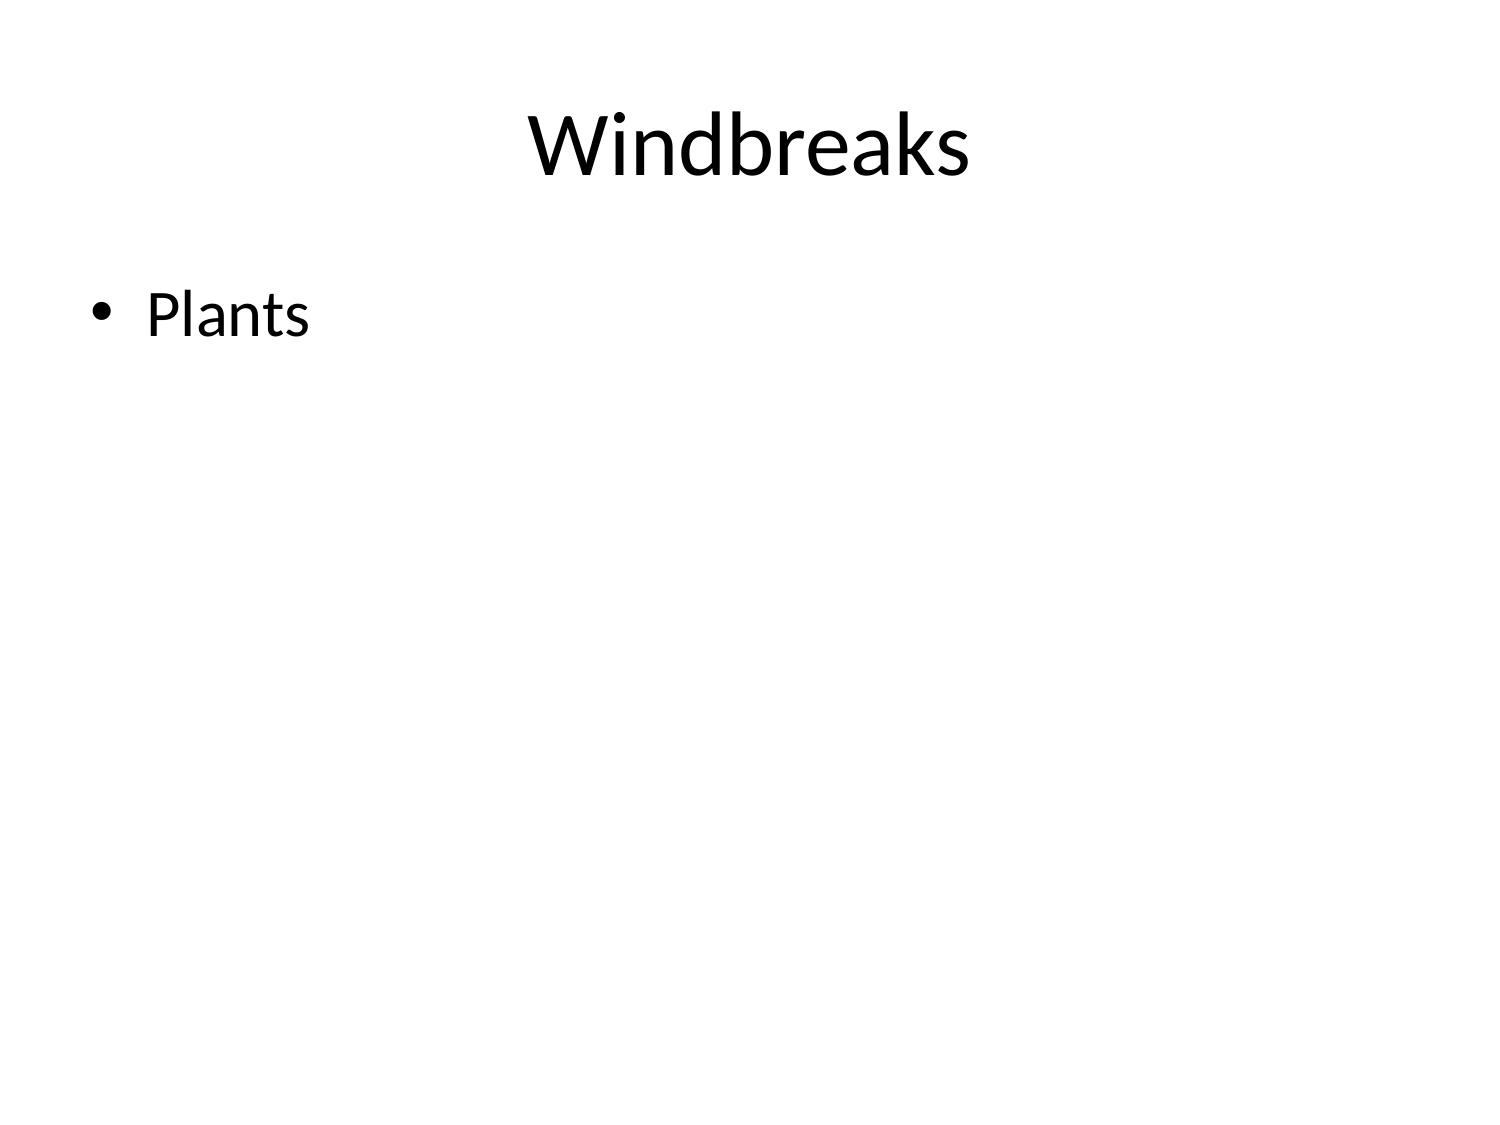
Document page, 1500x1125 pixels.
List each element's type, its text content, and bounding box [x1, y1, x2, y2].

list Plants [75, 262, 1425, 1005]
title Windbreaks [75, 45, 1425, 233]
